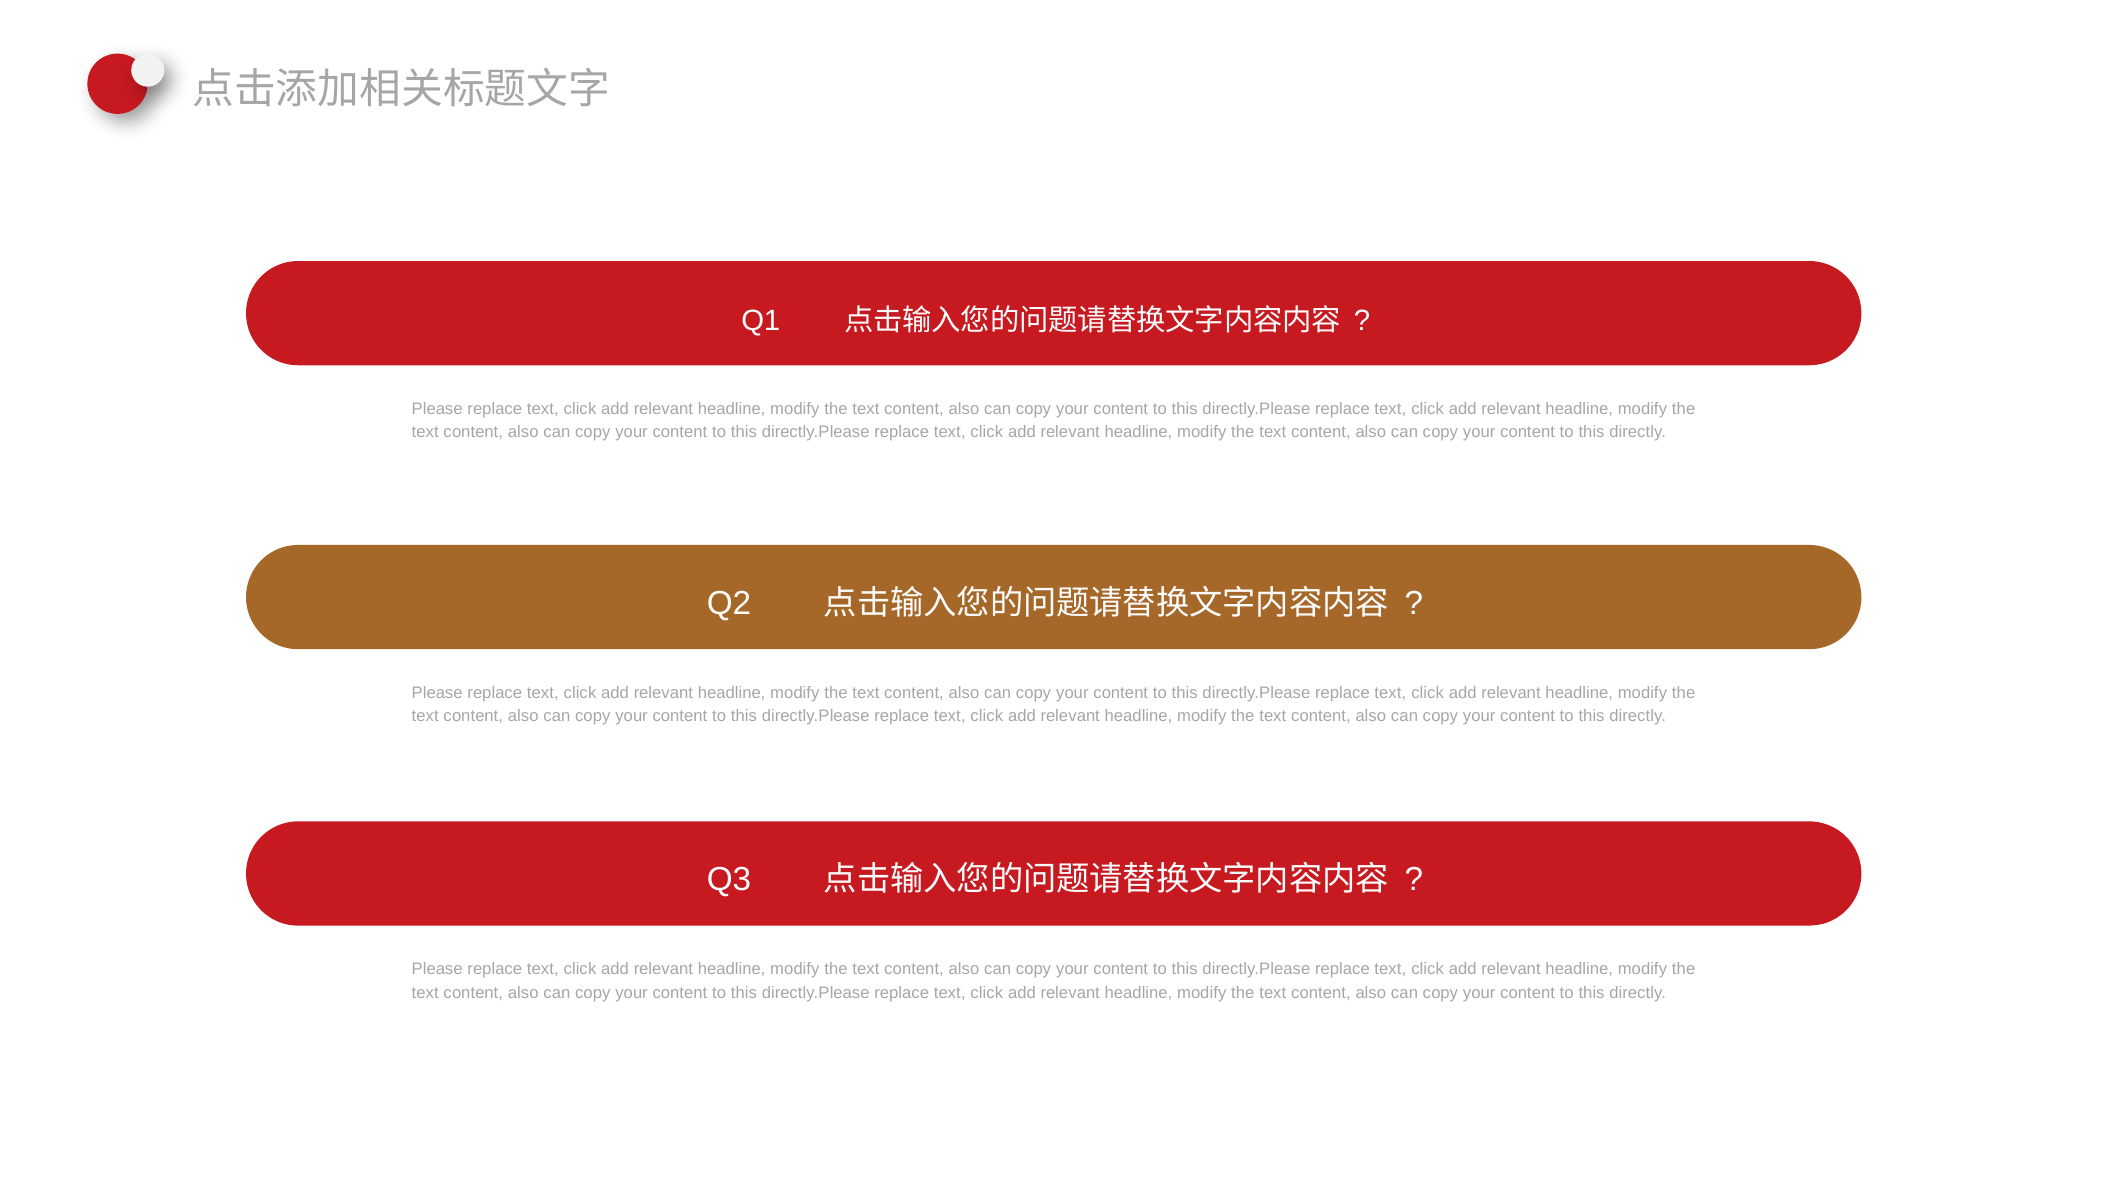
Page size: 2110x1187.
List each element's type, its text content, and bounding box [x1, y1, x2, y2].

text_box [86, 52, 142, 115]
text_box Q2 点击输入您的问题请替换文字内容内容 ? [706, 561, 1405, 633]
text_box 点击添加相关标题文字 [176, 53, 680, 114]
text_box [246, 261, 1862, 366]
text_box Please replace text, click add relevant headline, modify the text content, also can copy your content to this directly.Please replace text, click add relevant headline, modify the text content, also can copy your content to this directly.Please replace text, click add relevant headline, modify the text content, also can copy your content to this directly. [411, 393, 1700, 442]
text_box Q3 点击输入您的问题请替换文字内容内容 ? [706, 838, 1405, 909]
text_box Q1 点击输入您的问题请替换文字内容内容 ? [706, 277, 1405, 349]
text_box [246, 821, 1862, 926]
text_box [246, 544, 1862, 650]
text_box [130, 52, 166, 88]
text_box Please replace text, click add relevant headline, modify the text content, also can copy your content to this directly.Please replace text, click add relevant headline, modify the text content, also can copy your content to this directly.Please replace text, click add relevant headline, modify the text content, also can copy your content to this directly. [411, 953, 1700, 1002]
text_box Please replace text, click add relevant headline, modify the text content, also can copy your content to this directly.Please replace text, click add relevant headline, modify the text content, also can copy your content to this directly.Please replace text, click add relevant headline, modify the text content, also can copy your content to this directly. [411, 677, 1700, 726]
